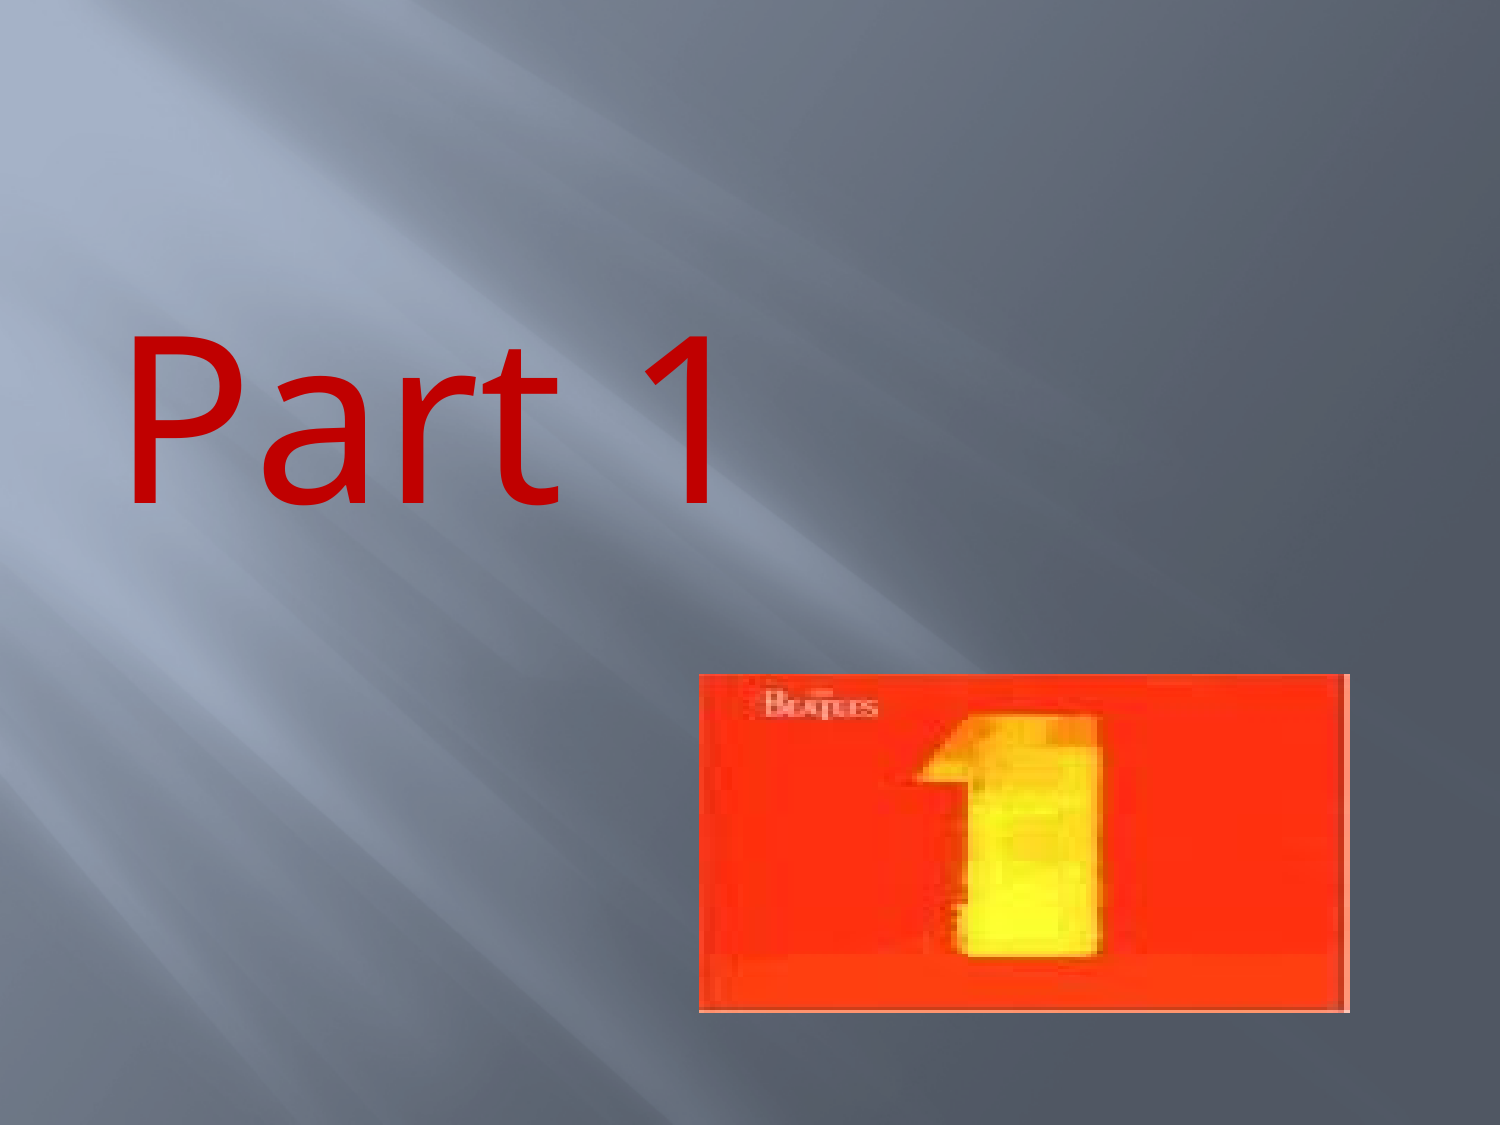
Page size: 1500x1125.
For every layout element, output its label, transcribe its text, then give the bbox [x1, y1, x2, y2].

list Part 1 [75, 262, 1425, 1035]
picture [699, 674, 1351, 1013]
